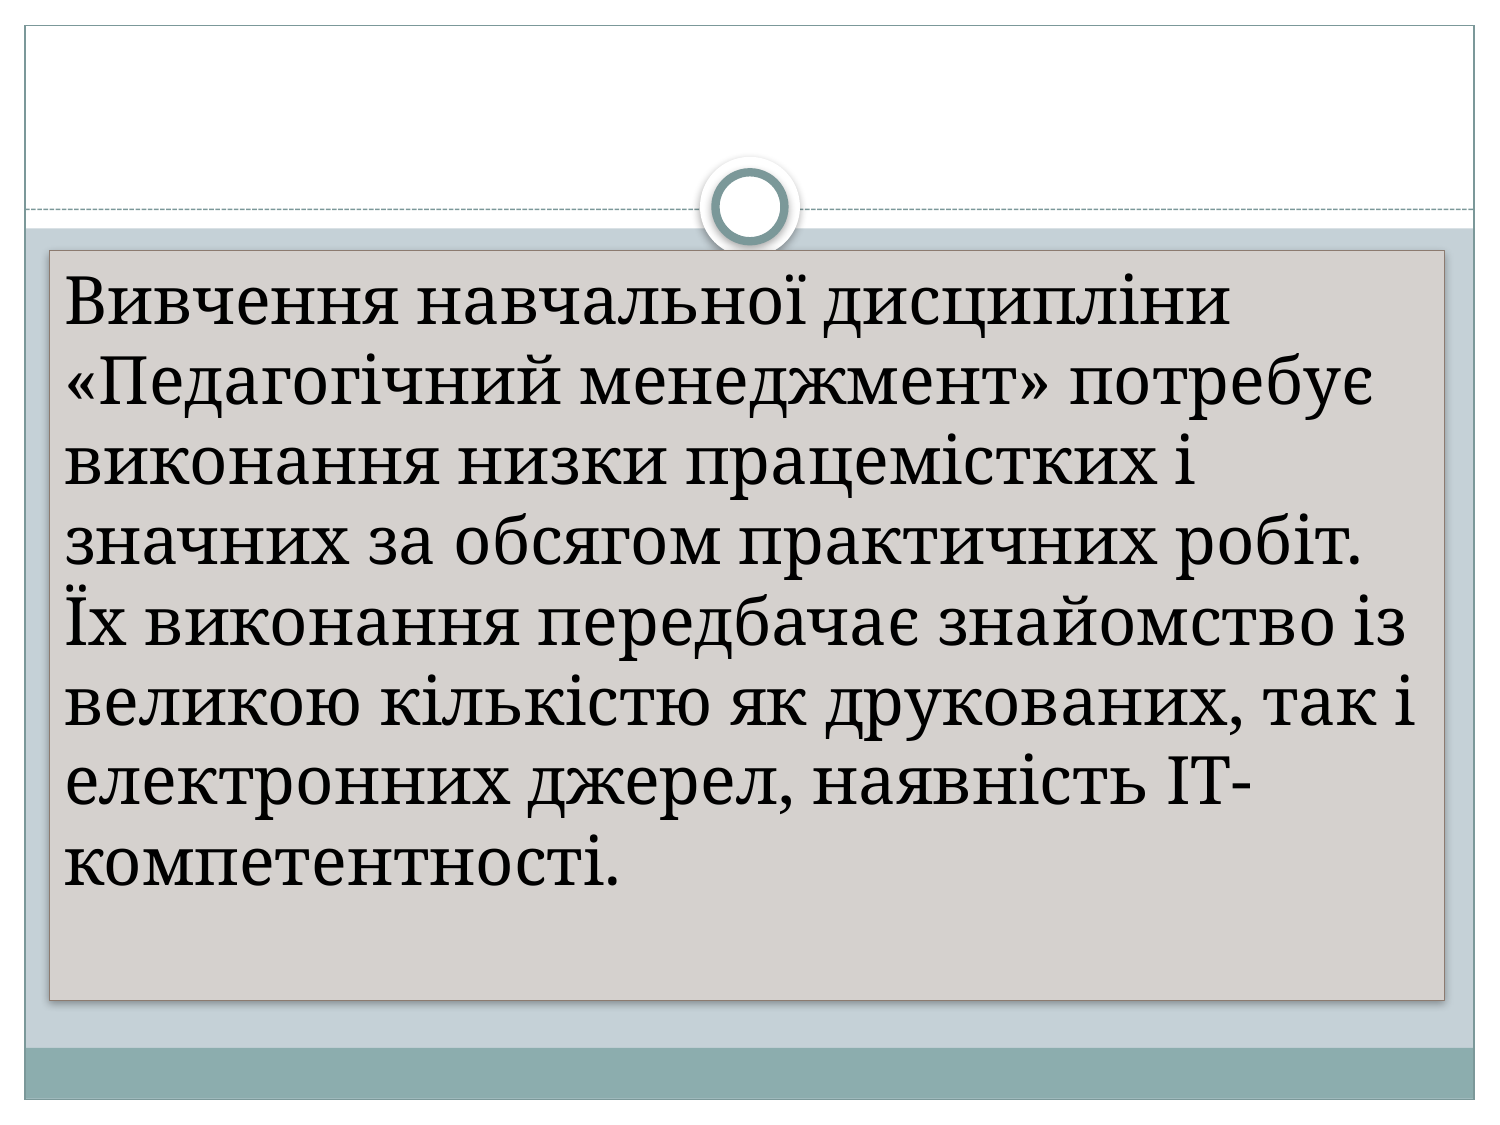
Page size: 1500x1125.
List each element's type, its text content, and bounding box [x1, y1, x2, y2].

list Вивчення навчальної дисципліни «Педагогічний менеджмент» потребує виконання низки працемістких і значних за обсягом практичних робіт. Їх виконання передбачає знайомство із великою кількістю як друкованих, так і електронних джерел, наявність ІТ-компетентності. [49, 250, 1445, 1001]
